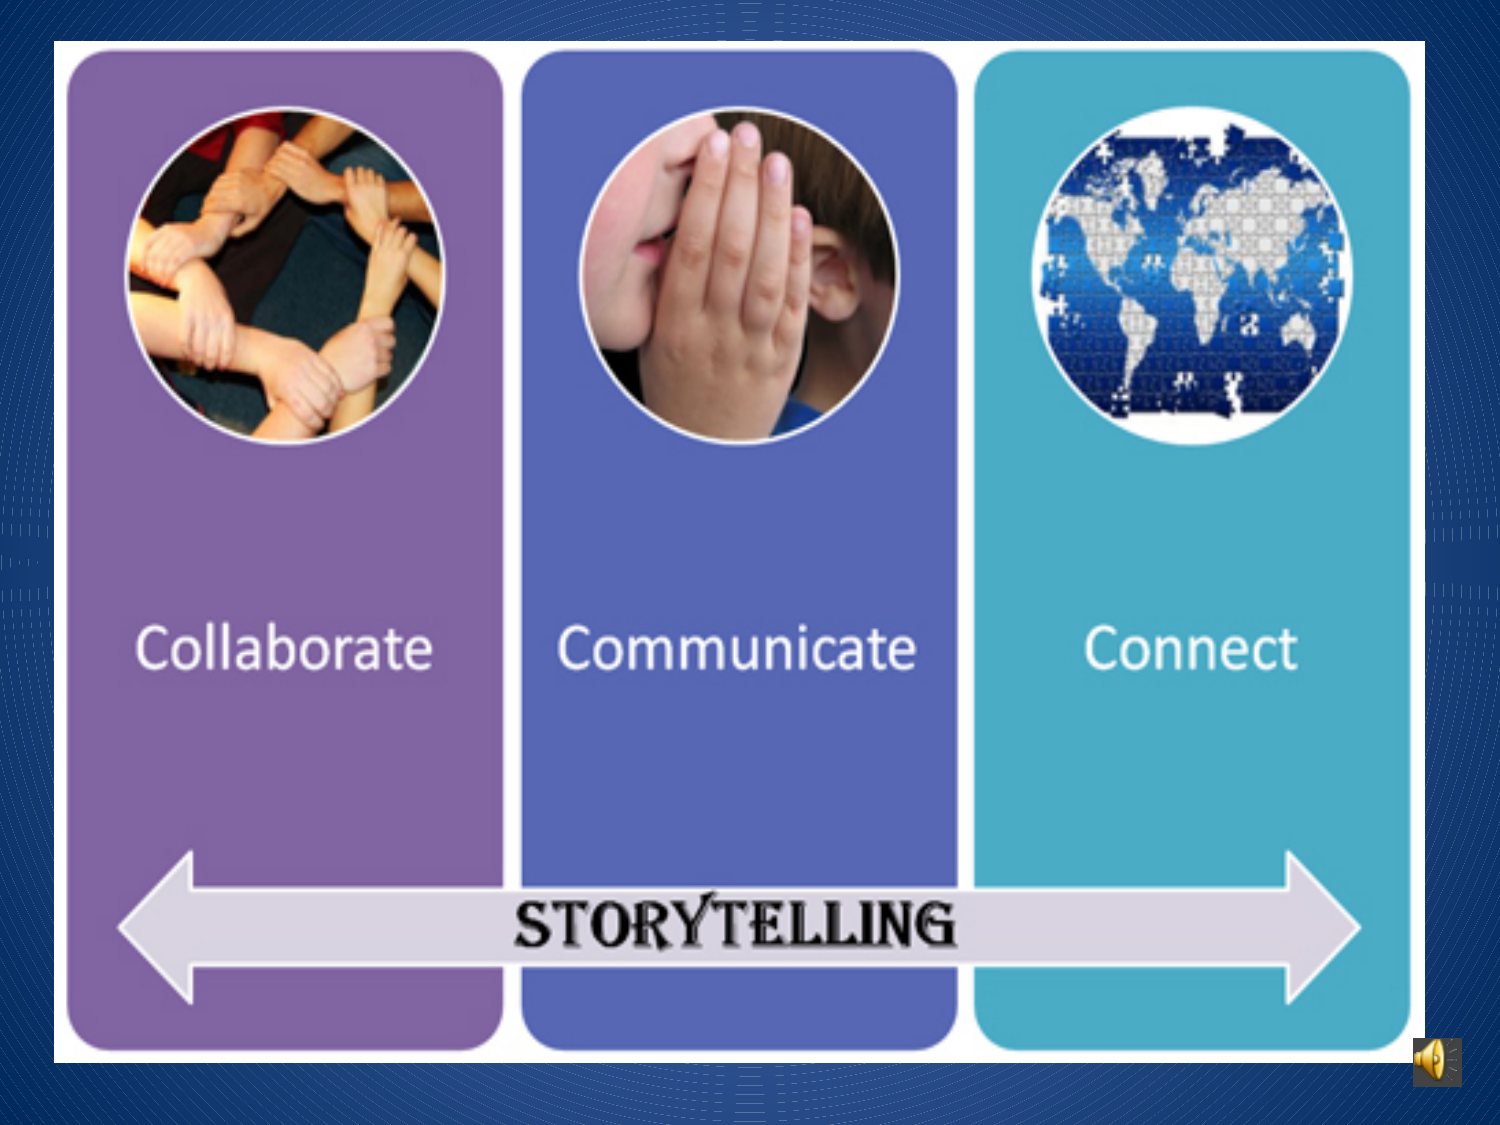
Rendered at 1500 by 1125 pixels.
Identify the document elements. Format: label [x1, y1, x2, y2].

picture [54, 41, 1463, 1088]
